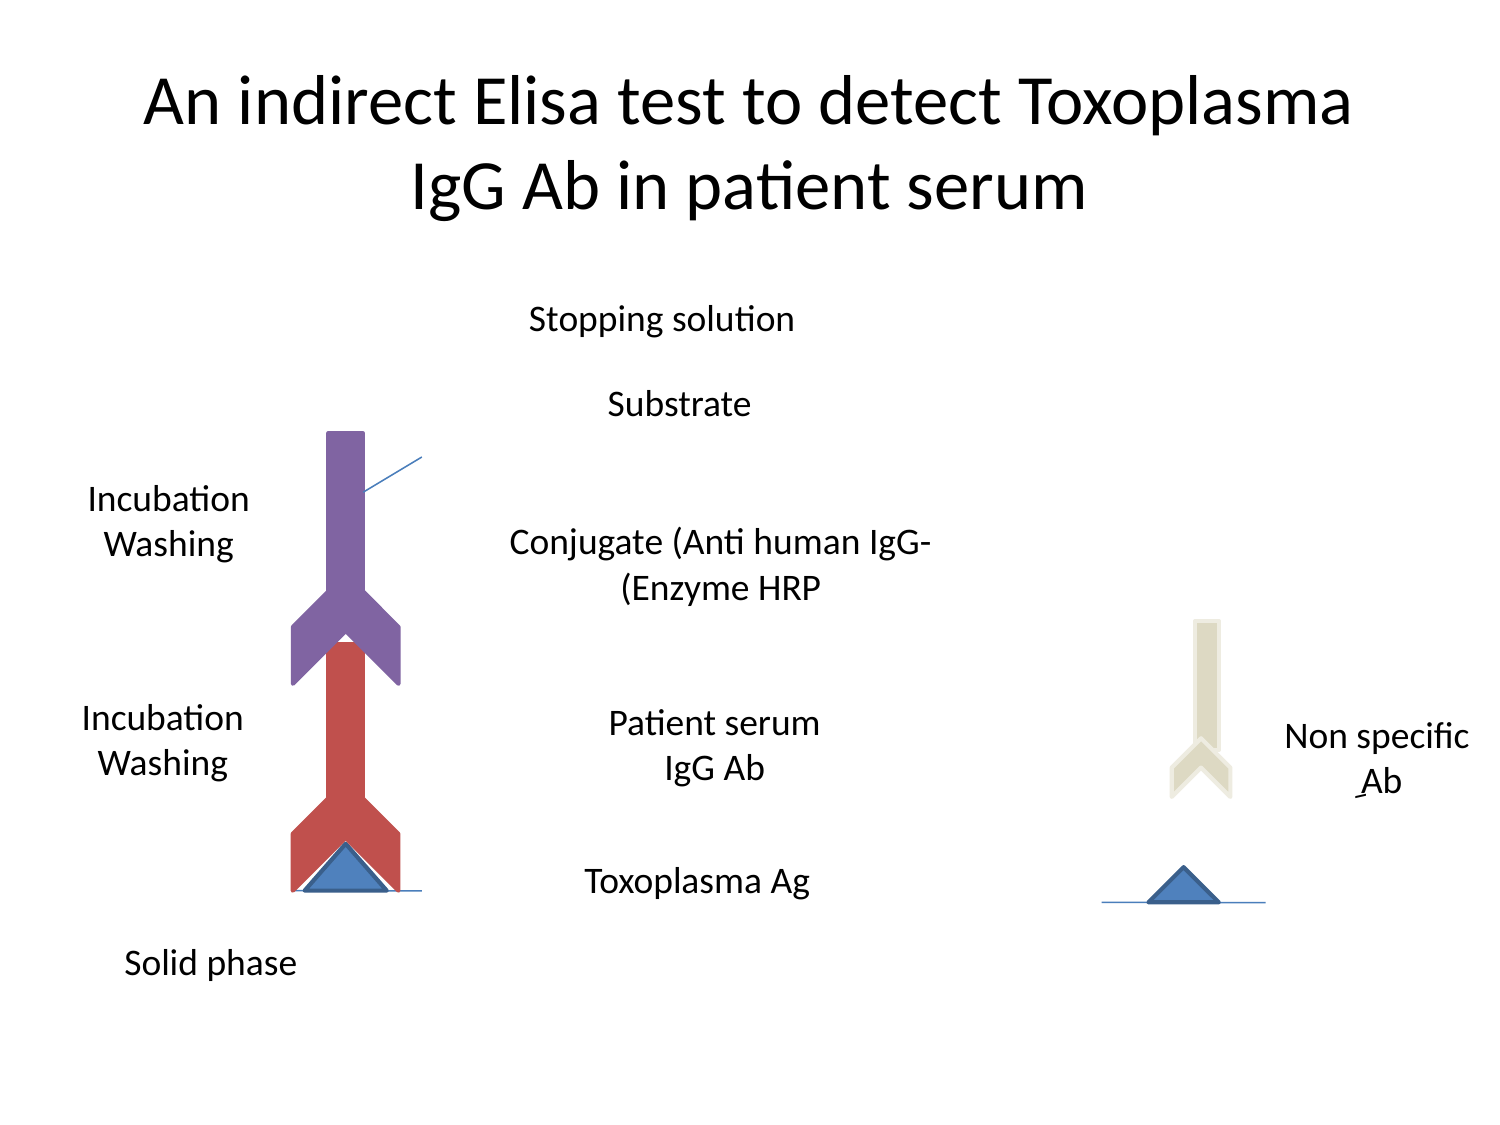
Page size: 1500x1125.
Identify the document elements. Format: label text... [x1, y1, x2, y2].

text_box Conjugate (Anti human IgG-(Enzyme HRP [455, 478, 986, 647]
text_box [326, 642, 365, 811]
text_box [290, 590, 401, 686]
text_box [362, 456, 423, 493]
text_box [1169, 736, 1233, 799]
text_box [326, 431, 365, 600]
text_box Non specific Ab ِ [1252, 701, 1500, 811]
text_box Solid phase [80, 912, 342, 1010]
text_box Toxoplasma Ag [549, 830, 846, 928]
text_box Incubation Washing [56, 467, 281, 571]
text_box [1193, 619, 1221, 752]
text_box Substrate [537, 365, 822, 454]
text_box Incubation Washing [45, 678, 281, 799]
text_box Stopping solution [455, 267, 869, 365]
text_box [1147, 865, 1220, 900]
text_box [290, 797, 401, 892]
title An indirect Elisa test to detect Toxoplasma IgG Ab in patient serum [75, 45, 1425, 233]
text_box [304, 842, 388, 888]
text_box Patient serum IgG Ab [537, 666, 893, 820]
